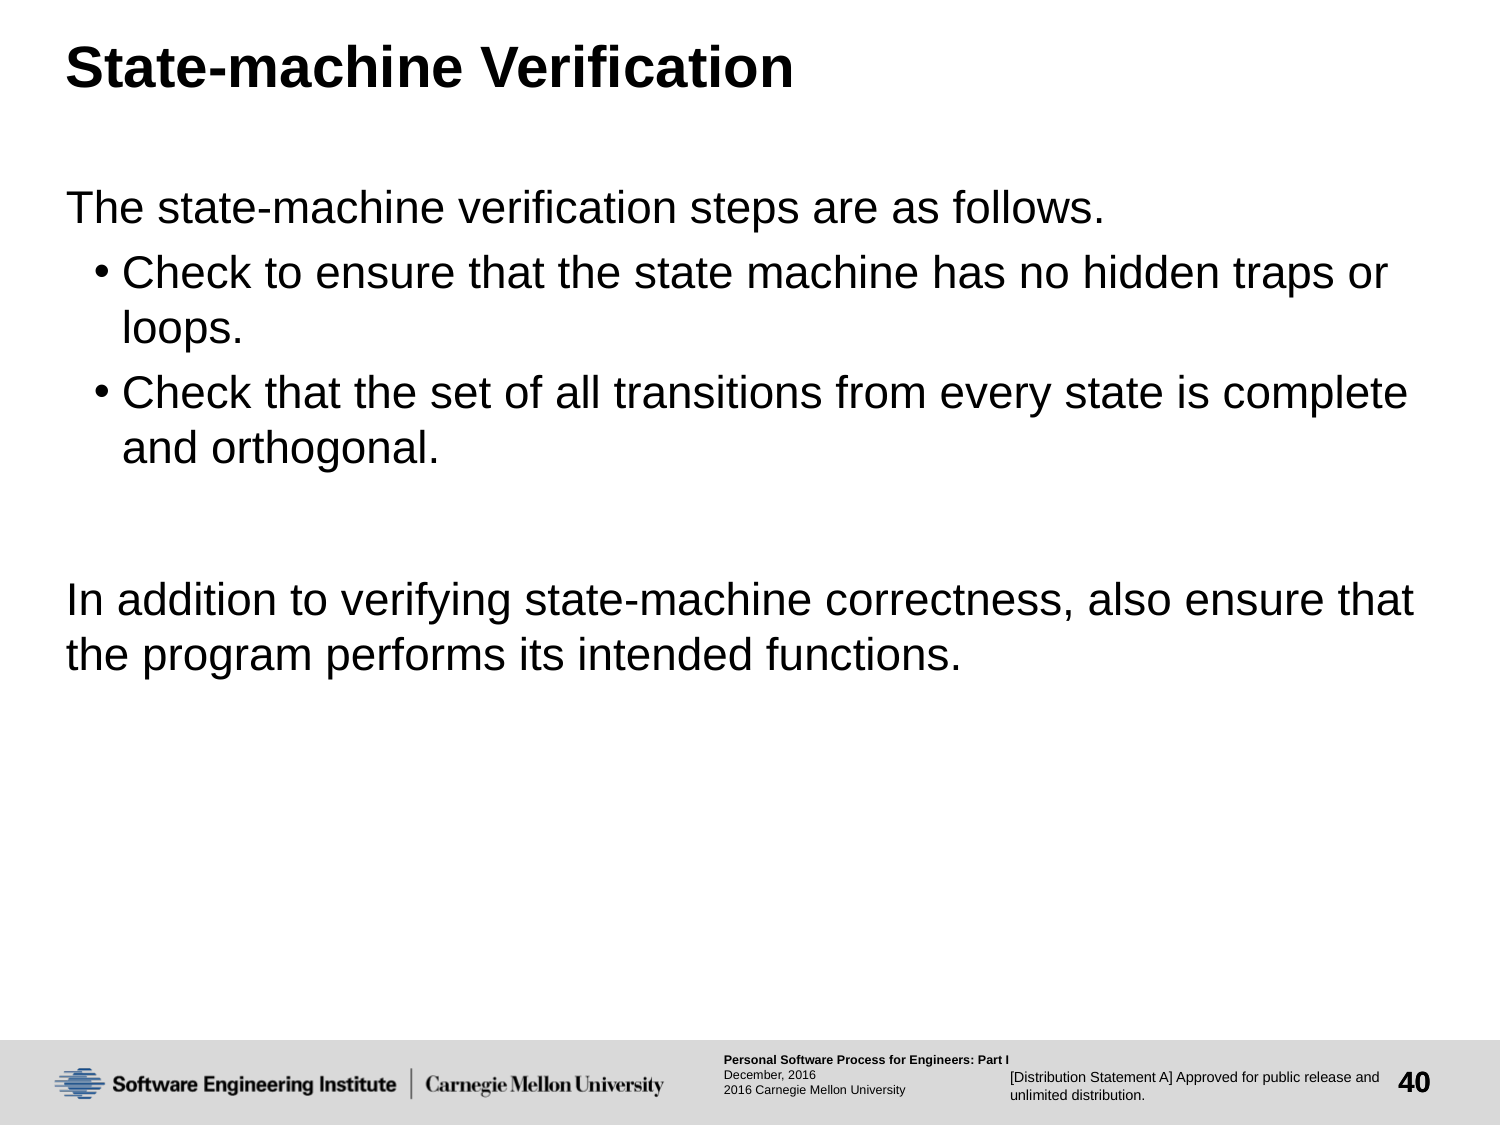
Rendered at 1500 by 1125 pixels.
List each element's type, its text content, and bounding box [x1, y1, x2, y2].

list The state-machine verification steps are as follows. Check to ensure that the state machine has no hidden traps or loops. Check that the set of all transitions from every state is complete and orthogonal. In addition to verifying state-machine correctness, also ensure that the program performs its intended functions. [65, 177, 1431, 1000]
picture [46, 1061, 673, 1104]
title State-machine Verification [65, 37, 1313, 148]
